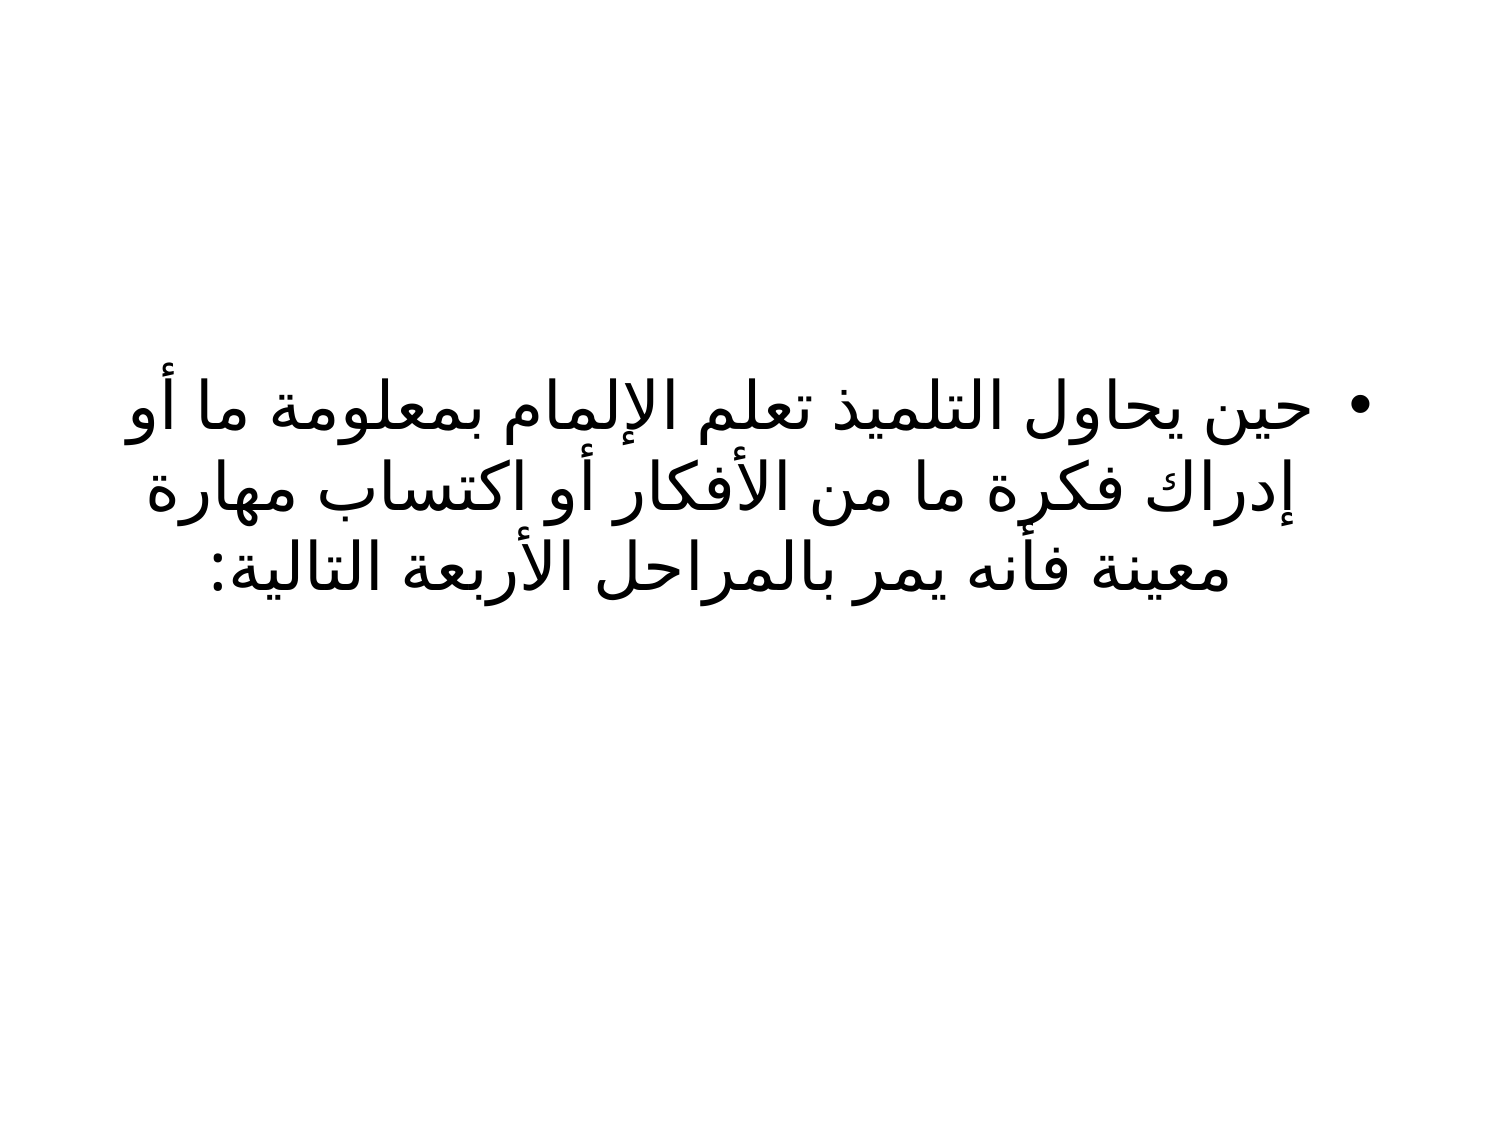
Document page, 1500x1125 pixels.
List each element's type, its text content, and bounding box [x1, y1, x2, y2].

list حين يحاول التلميذ تعلم الإلمام بمعلومة ما أو إدراك فكرة ما من الأفكار أو اكتساب مهارة معينة فأنه يمر بالمراحل الأربعة التالية: [75, 262, 1425, 1005]
